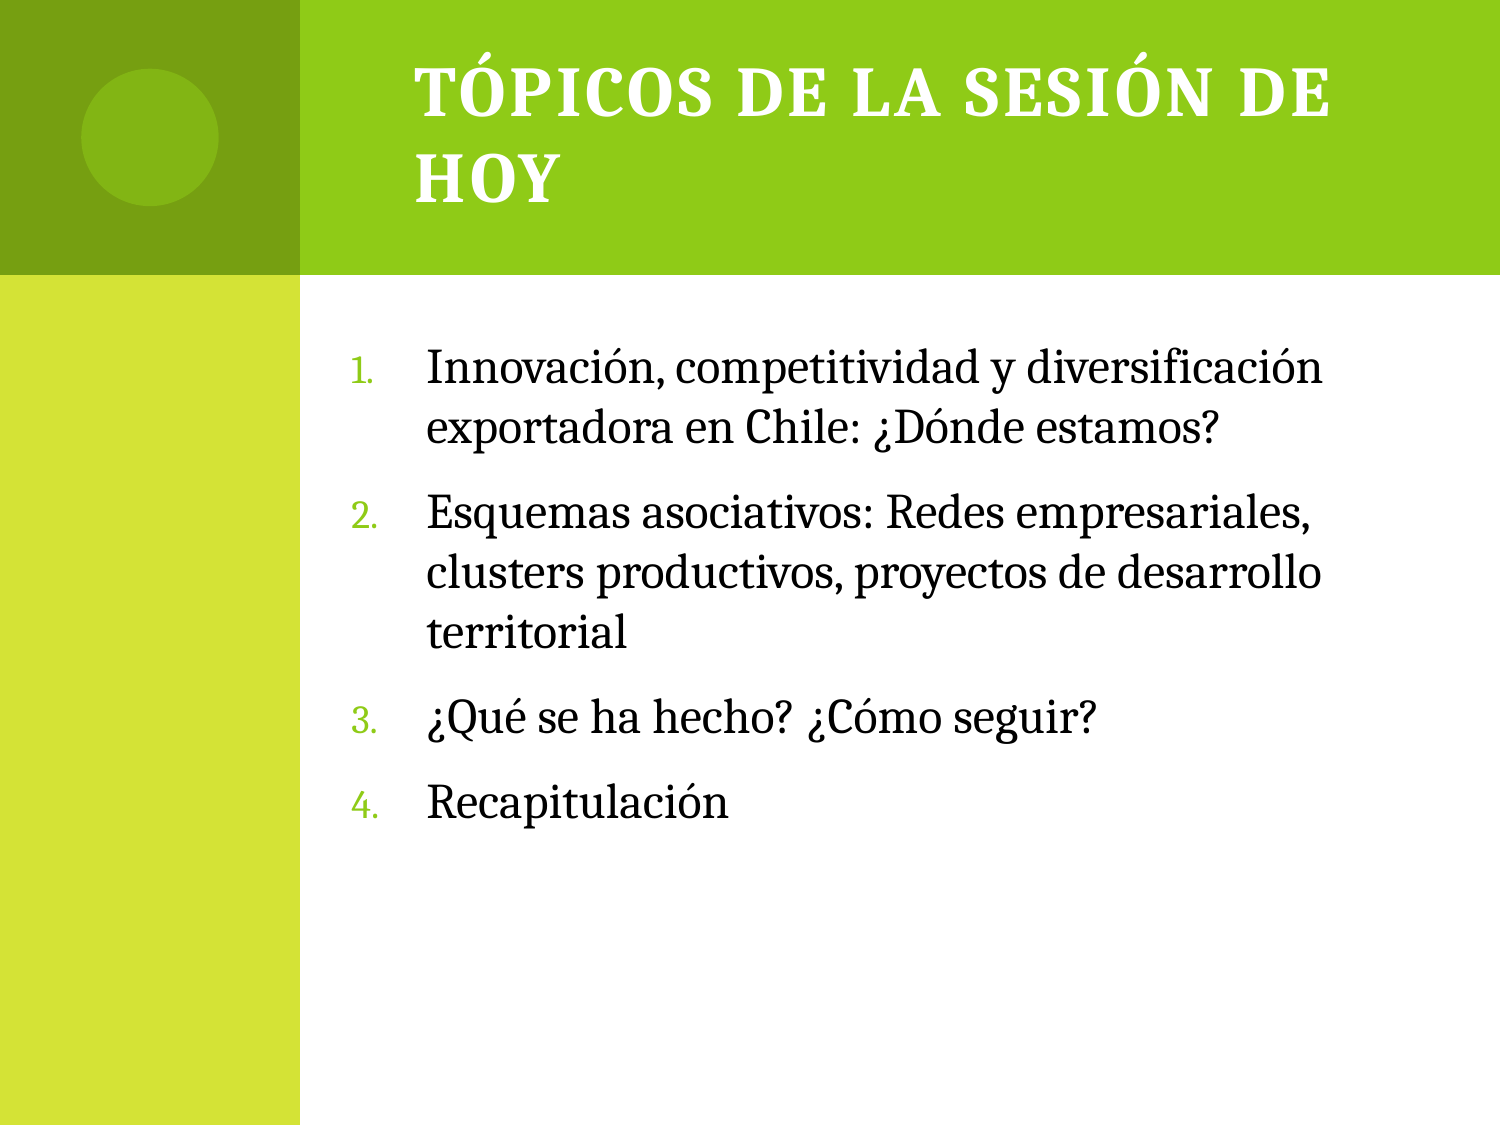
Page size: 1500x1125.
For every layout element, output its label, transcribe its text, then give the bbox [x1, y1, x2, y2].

title Tópicos de la sesión de hoy [399, 37, 1425, 225]
list Innovación, competitividad y diversificación exportadora en Chile: ¿Dónde estamos? Esquemas asociativos: Redes empresariales, clusters productivos, proyectos de desarrollo territorial ¿Qué se ha hecho? ¿Cómo seguir? Recapitulación [336, 326, 1459, 1071]
